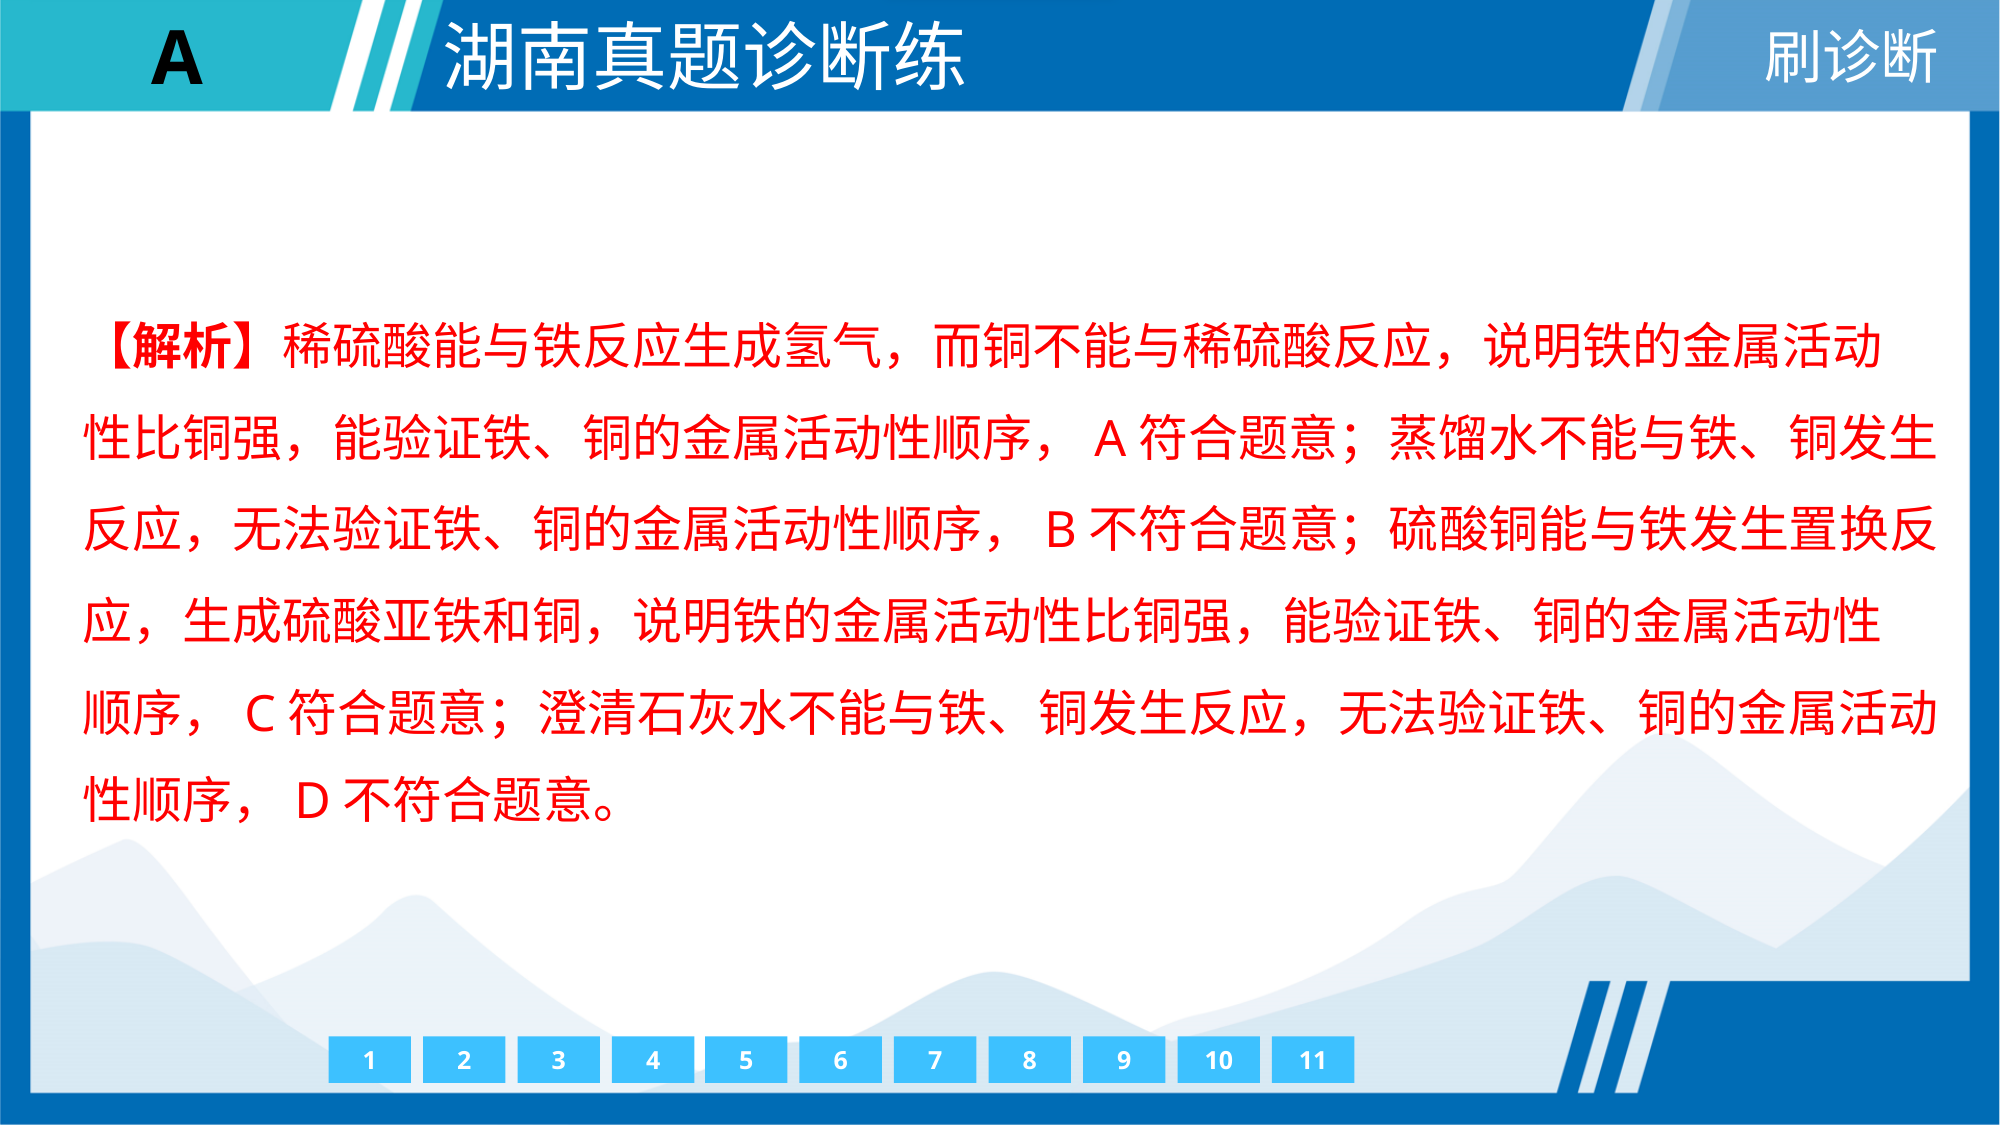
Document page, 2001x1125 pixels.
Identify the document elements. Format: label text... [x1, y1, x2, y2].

text_box 【解析】稀硫酸能与铁反应生成氢气，而铜不能与稀硫酸反应，说明铁的金属活动 性比铜强，能验证铁、铜的金属活动性顺序，A符合题意；蒸馏水不能与铁、铜发生 反应，无法验证铁、铜的金属活动性顺序，B不符合题意；硫酸铜能与铁发生置换反 应，生成硫酸亚铁和铜，说明铁的金属活动性比铜强，能验证铁、铜的金属活动性 顺序，C符合题意；澄清石灰水不能与铁、铜发生反应，无法验证铁、铜的金属活动 性顺序，D不符合题意。 [82, 282, 1917, 819]
picture [0, 0, 2000, 1125]
